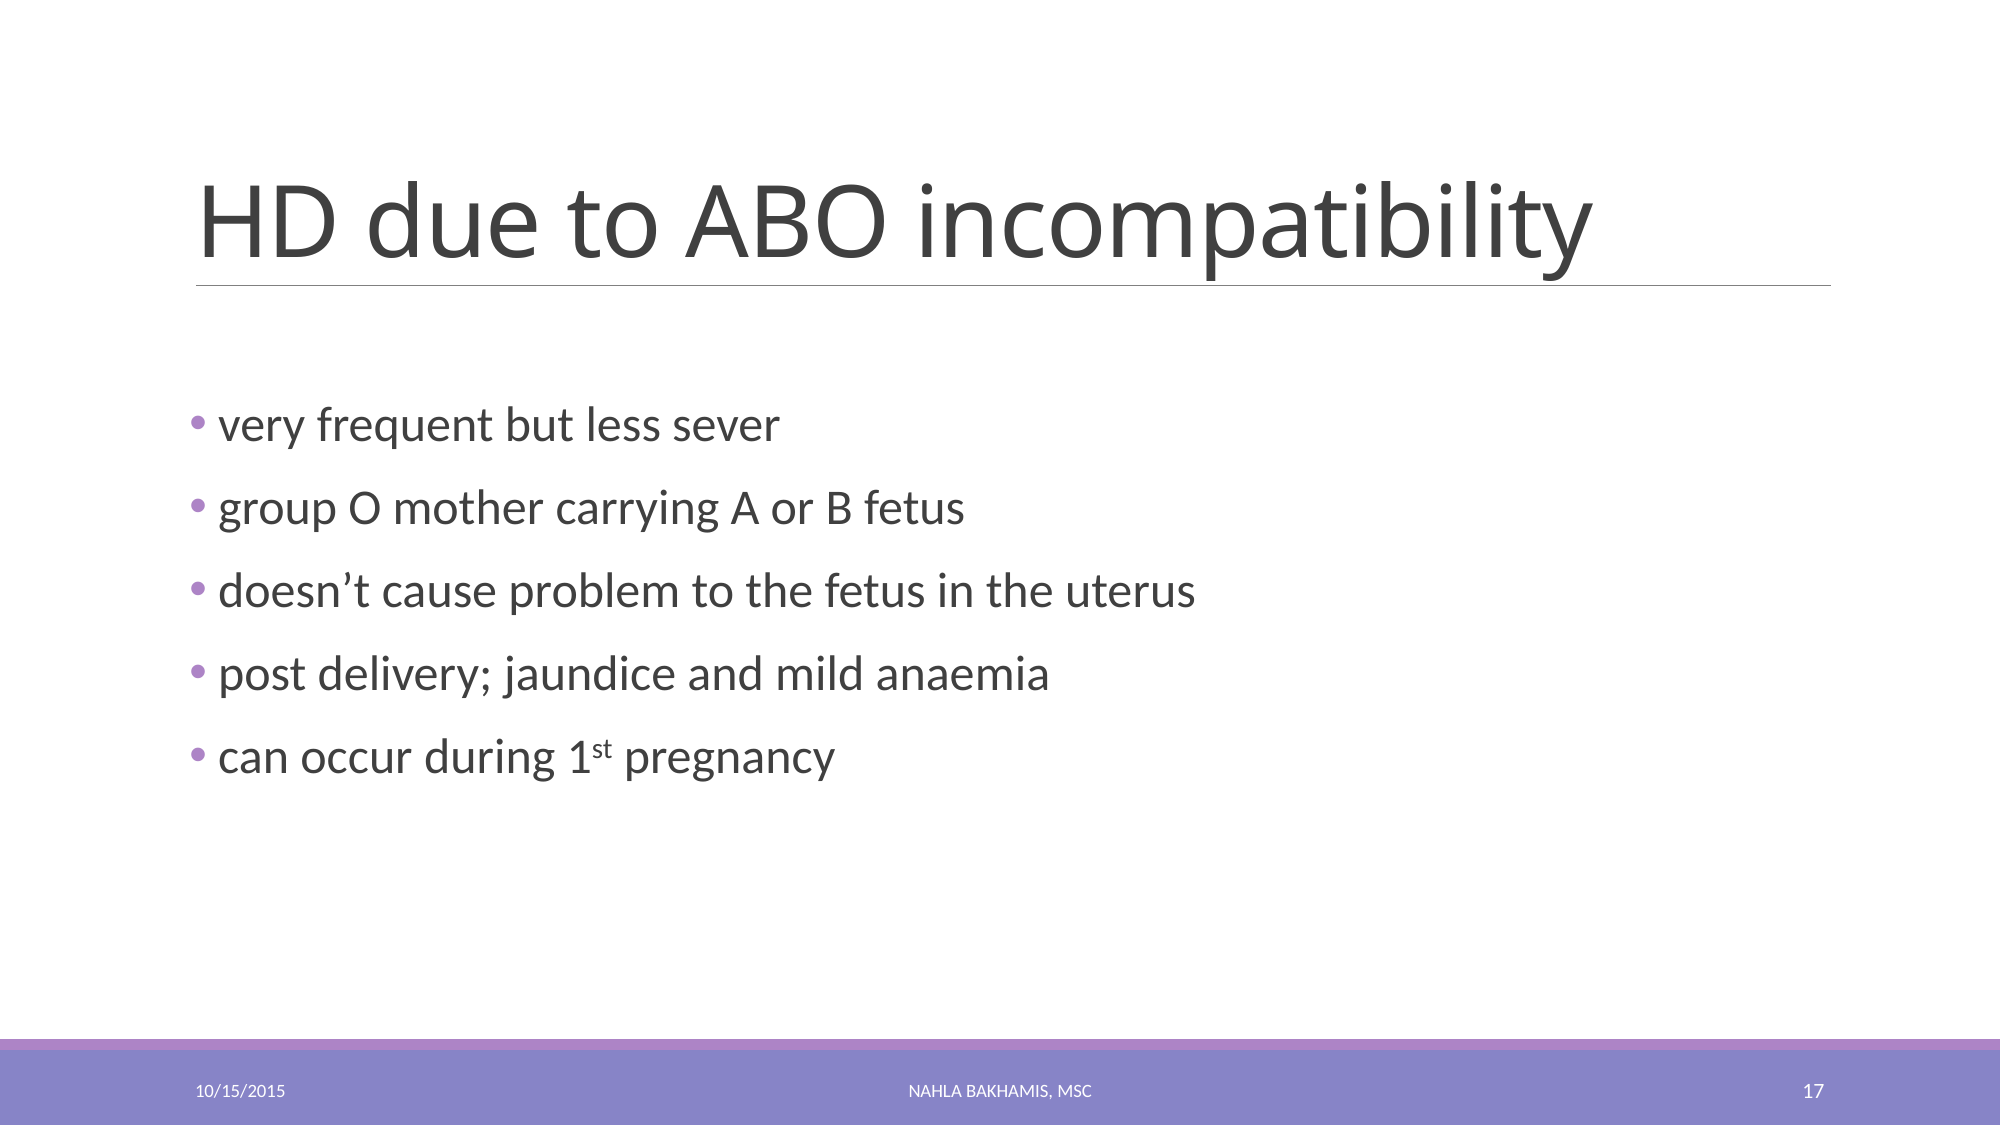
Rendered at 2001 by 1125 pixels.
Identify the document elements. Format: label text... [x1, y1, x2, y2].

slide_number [180, 1059, 586, 1120]
footer NAHLA BAKHAMIS, MSc [604, 1059, 1396, 1120]
list very frequent but less sever group O mother carrying A or B fetus doesn’t cause problem to the fetus in the uterus post delivery; jaundice and mild anaemia can occur during 1st pregnancy [189, 301, 1840, 962]
title HD due to ABO incompatibility [180, 47, 1830, 285]
slide_number 17 [1624, 1059, 1840, 1120]
